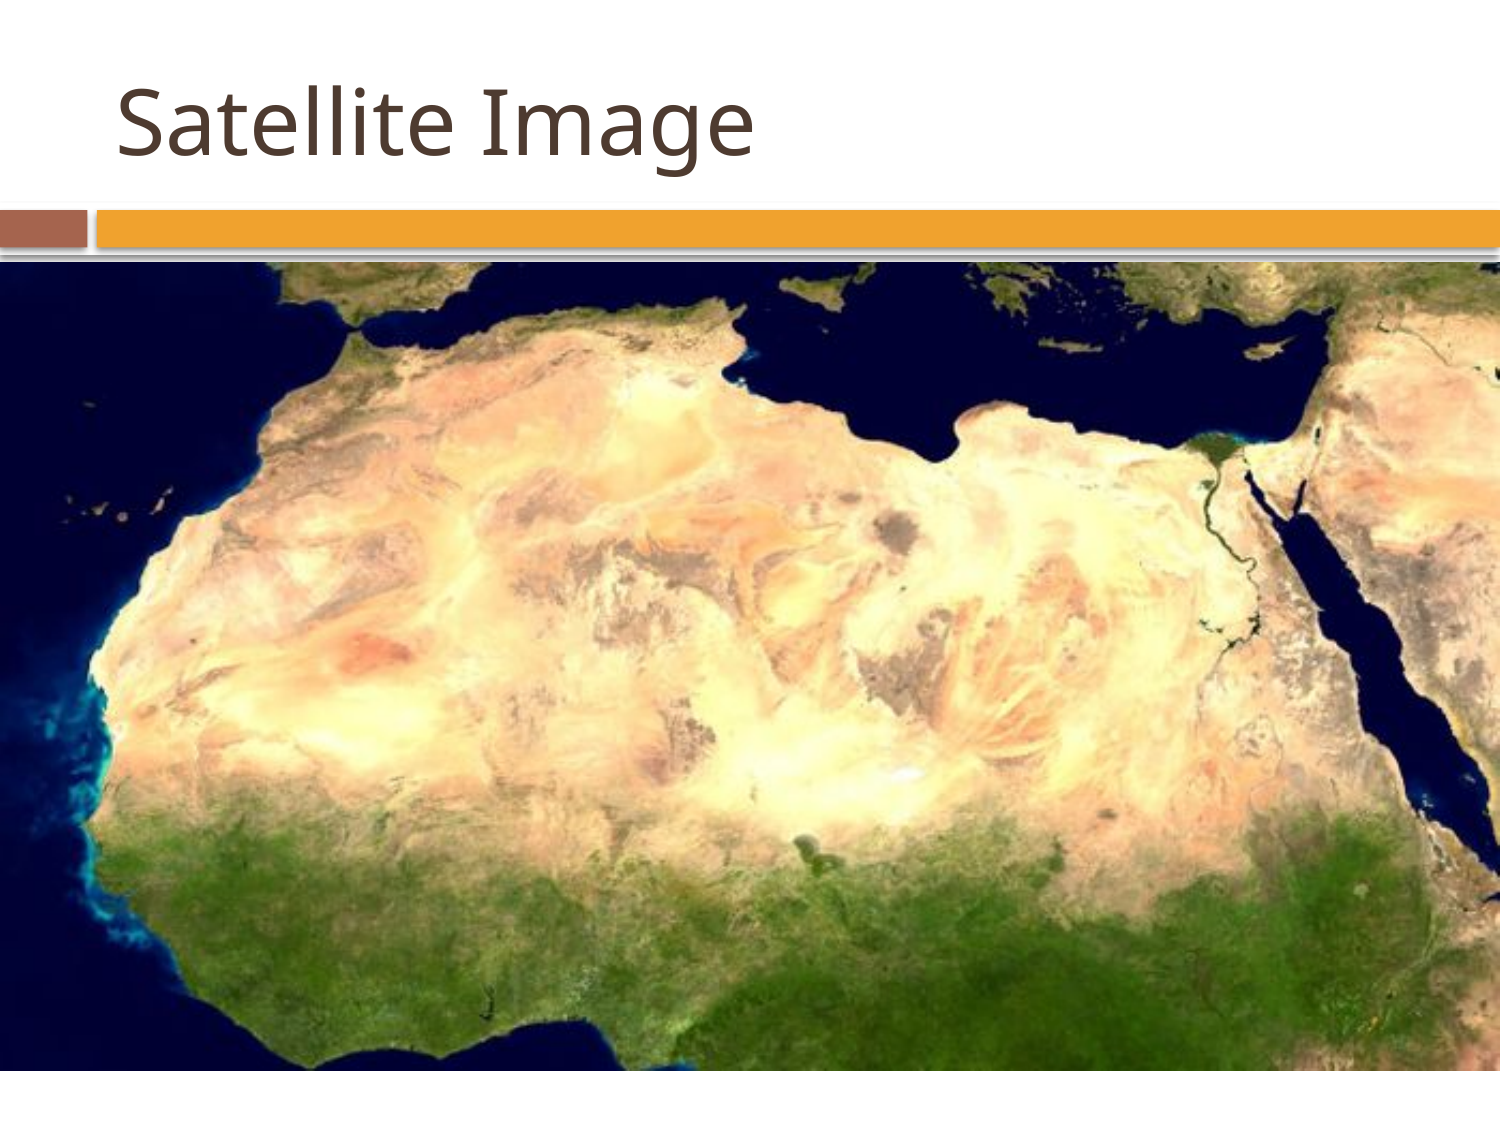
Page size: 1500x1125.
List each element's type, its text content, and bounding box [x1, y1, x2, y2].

picture [0, 262, 1500, 1071]
title Satellite Image [100, 37, 1438, 200]
